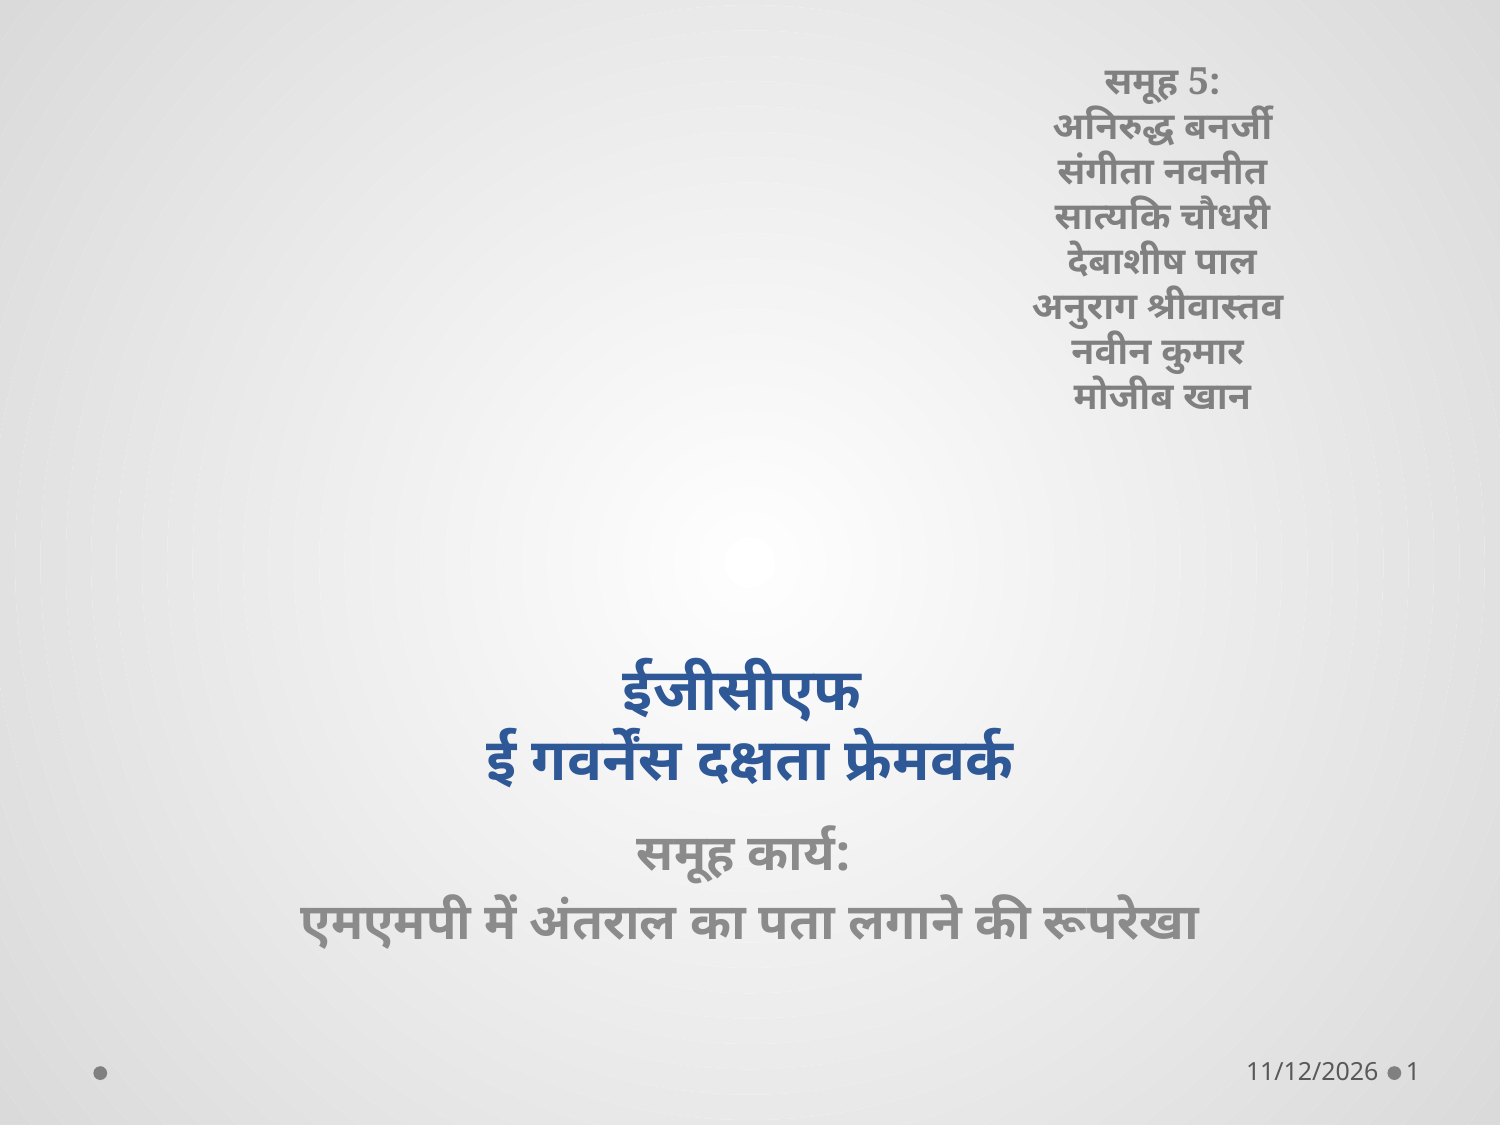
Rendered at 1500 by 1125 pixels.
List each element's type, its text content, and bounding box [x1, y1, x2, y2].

title ईजीसीएफ ई गवर्नेंस दक्षता फ्रेमवर्क [112, 99, 1388, 800]
slide_number 1 [1401, 1042, 1494, 1103]
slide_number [1043, 1042, 1386, 1103]
text_box समूह 5: अनिरुद्ध बनर्जी संगीता नवनीत सात्यकि चौधरी देबाशीष पाल अनुराग श्रीवास्तव नवीन कुमार मोजीब खान [950, 49, 1375, 425]
subtitle समूह कार्य: एमएमपी में अंतराल का पता लगाने की रूपरेखा [225, 812, 1275, 1013]
